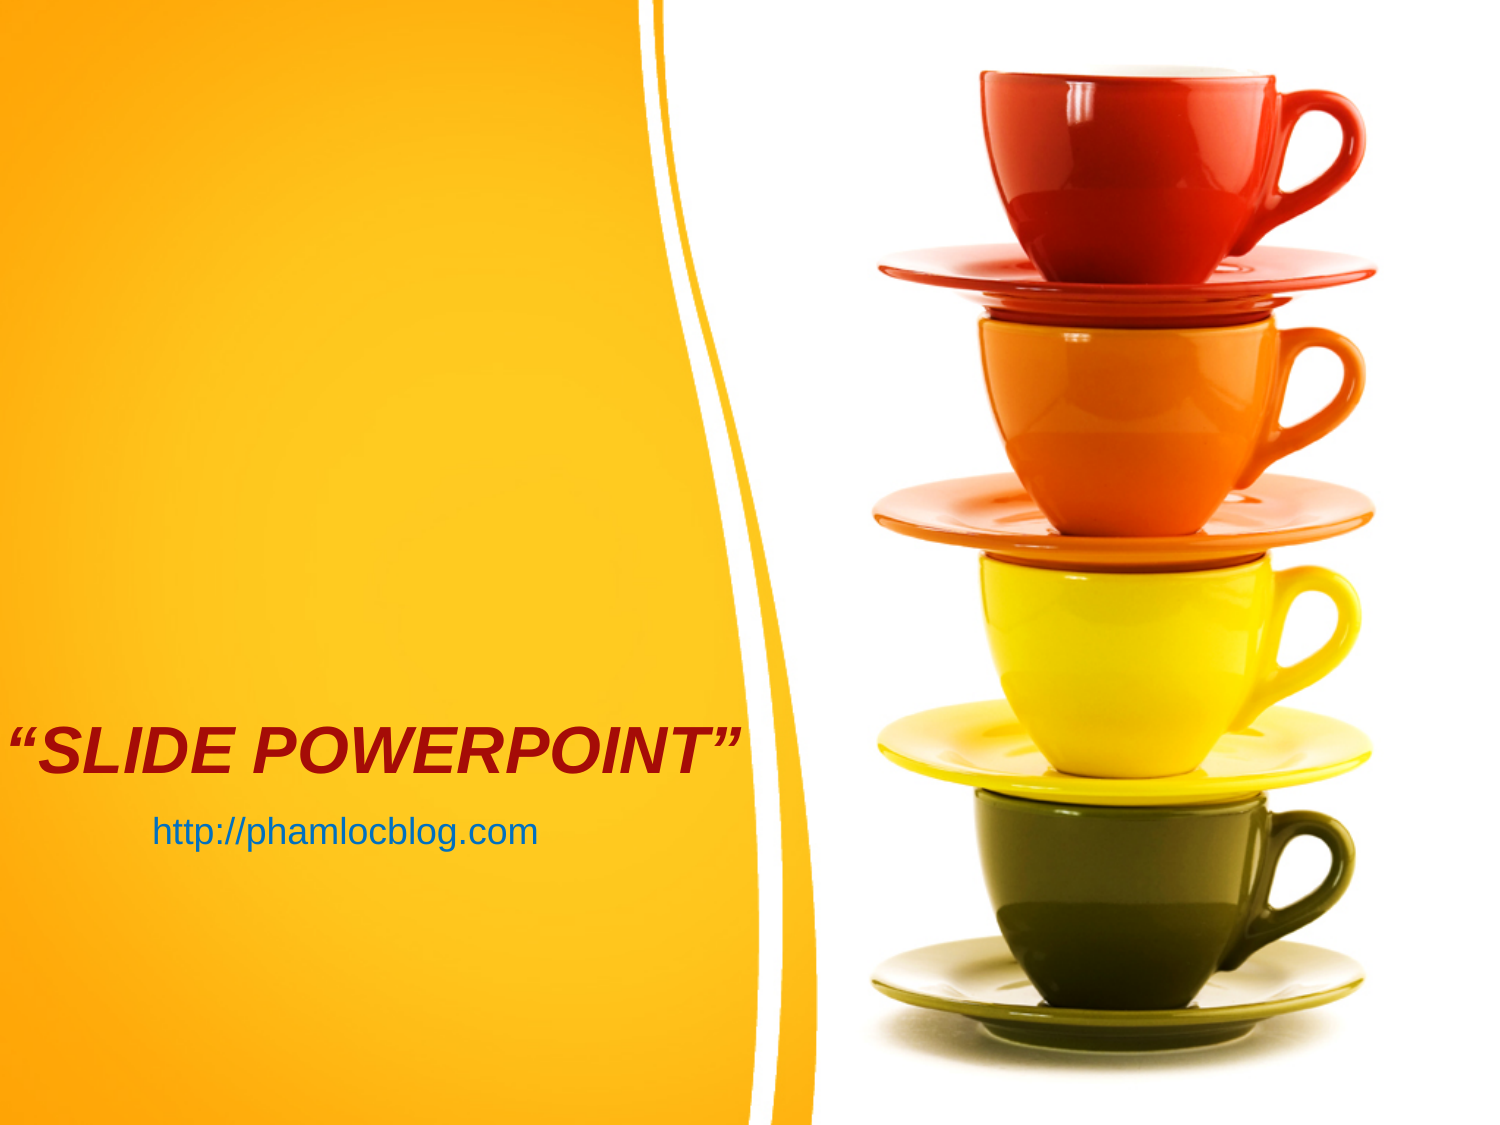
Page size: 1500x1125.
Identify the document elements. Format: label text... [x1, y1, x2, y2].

text_box “SLIDE POWERPOINT” [0, 699, 758, 795]
text_box http://phamlocblog.com [137, 799, 663, 860]
picture [0, 0, 1500, 1125]
